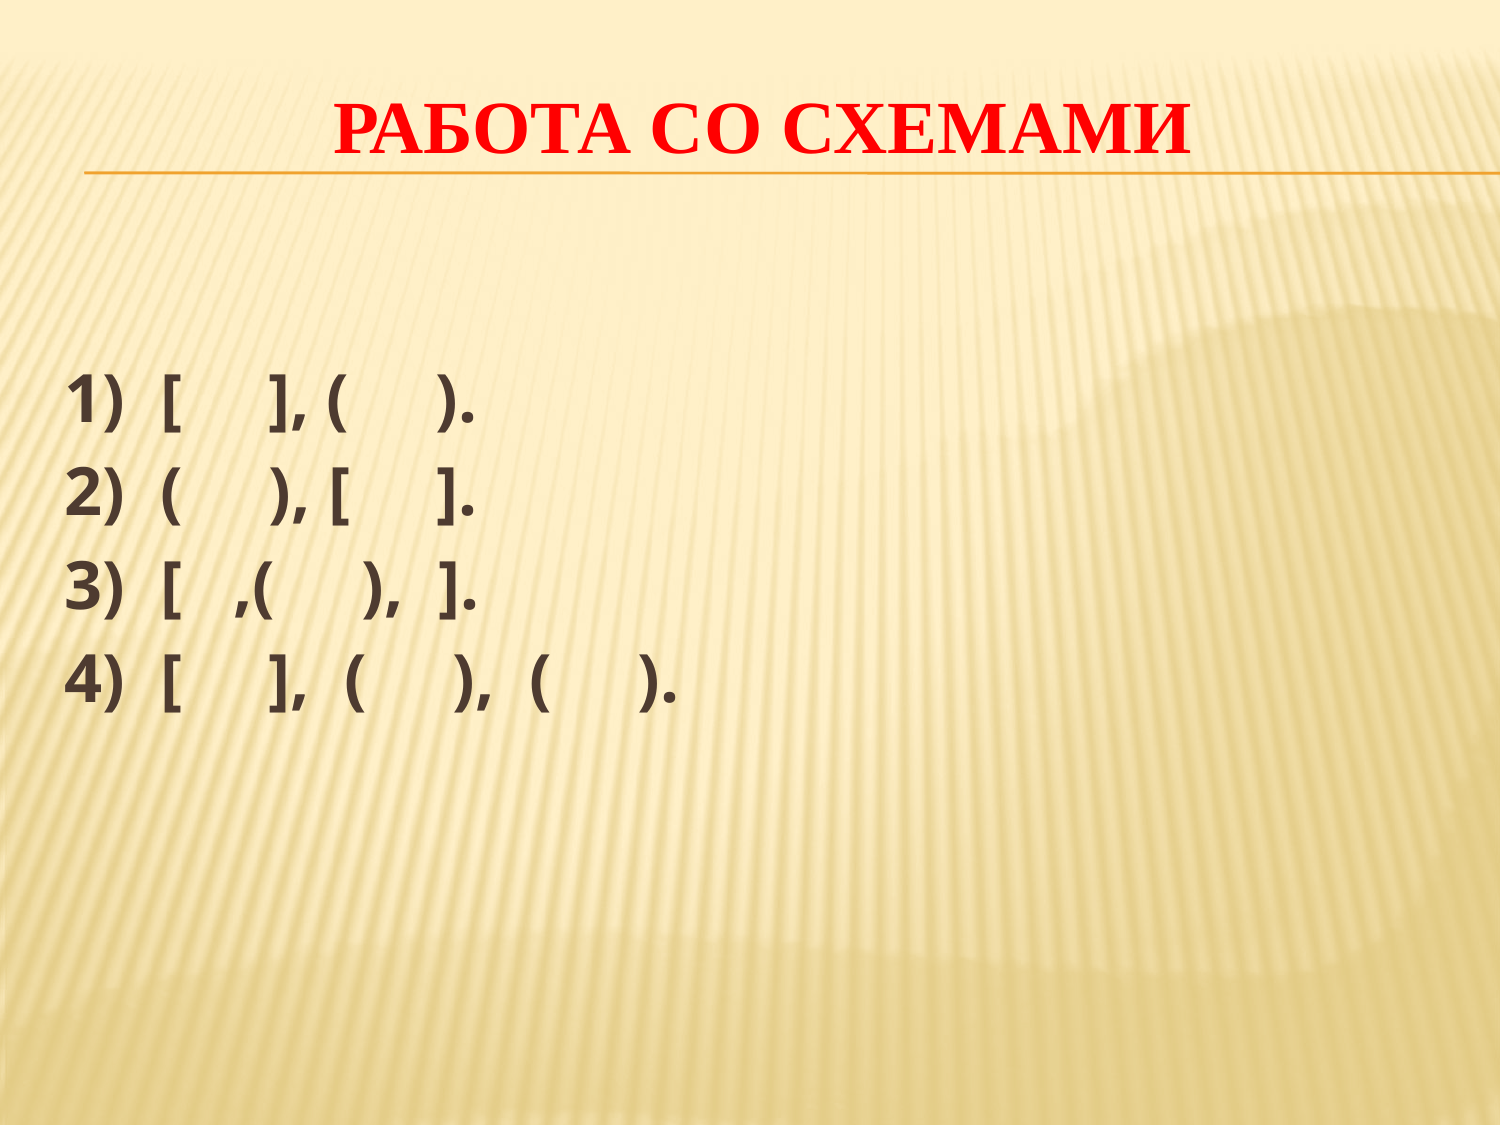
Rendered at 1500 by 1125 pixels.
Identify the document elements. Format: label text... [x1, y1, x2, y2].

title Работа со схемами [50, 35, 1475, 213]
list 1) [ ], ( ). 2) ( ), [ ]. 3) [ ,( ), ]. 4) [ ], ( ), ( ). [50, 254, 1475, 998]
